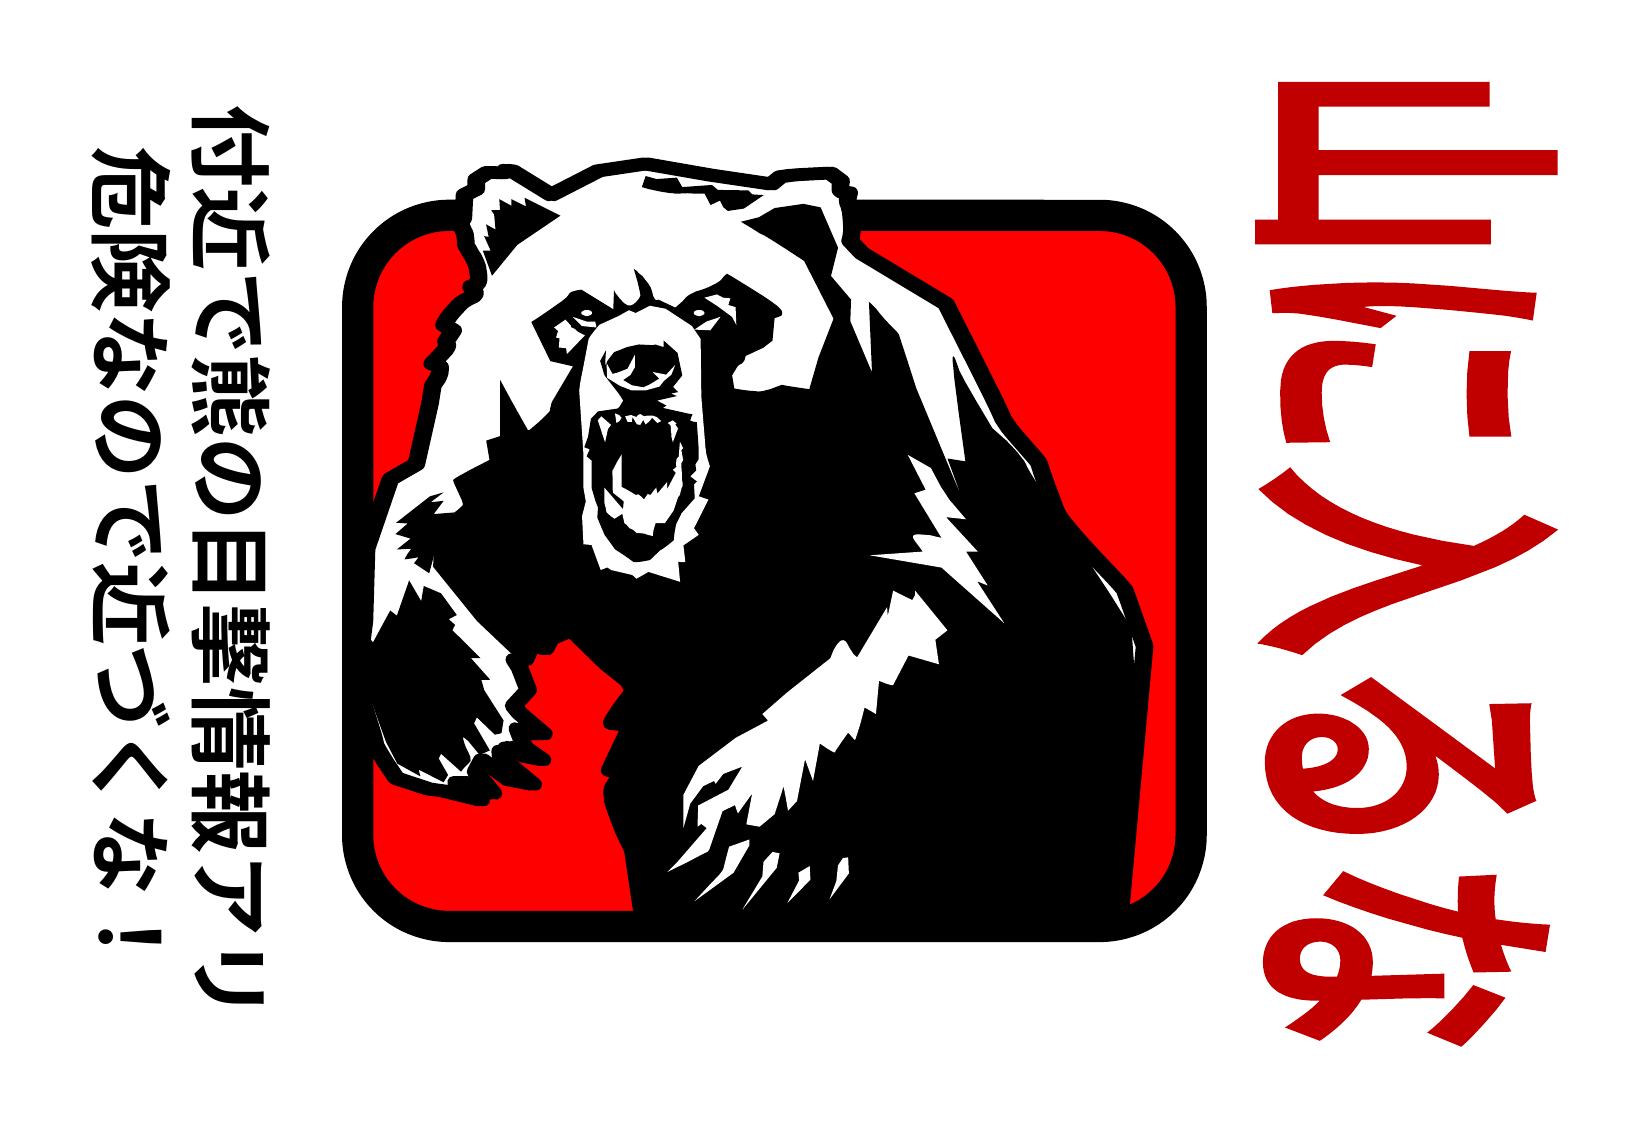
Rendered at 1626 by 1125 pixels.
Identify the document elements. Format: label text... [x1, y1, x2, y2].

text_box 付近で熊の目撃情報アリ 危険なので近づくな！ [58, 80, 291, 1045]
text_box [353, 163, 1192, 927]
